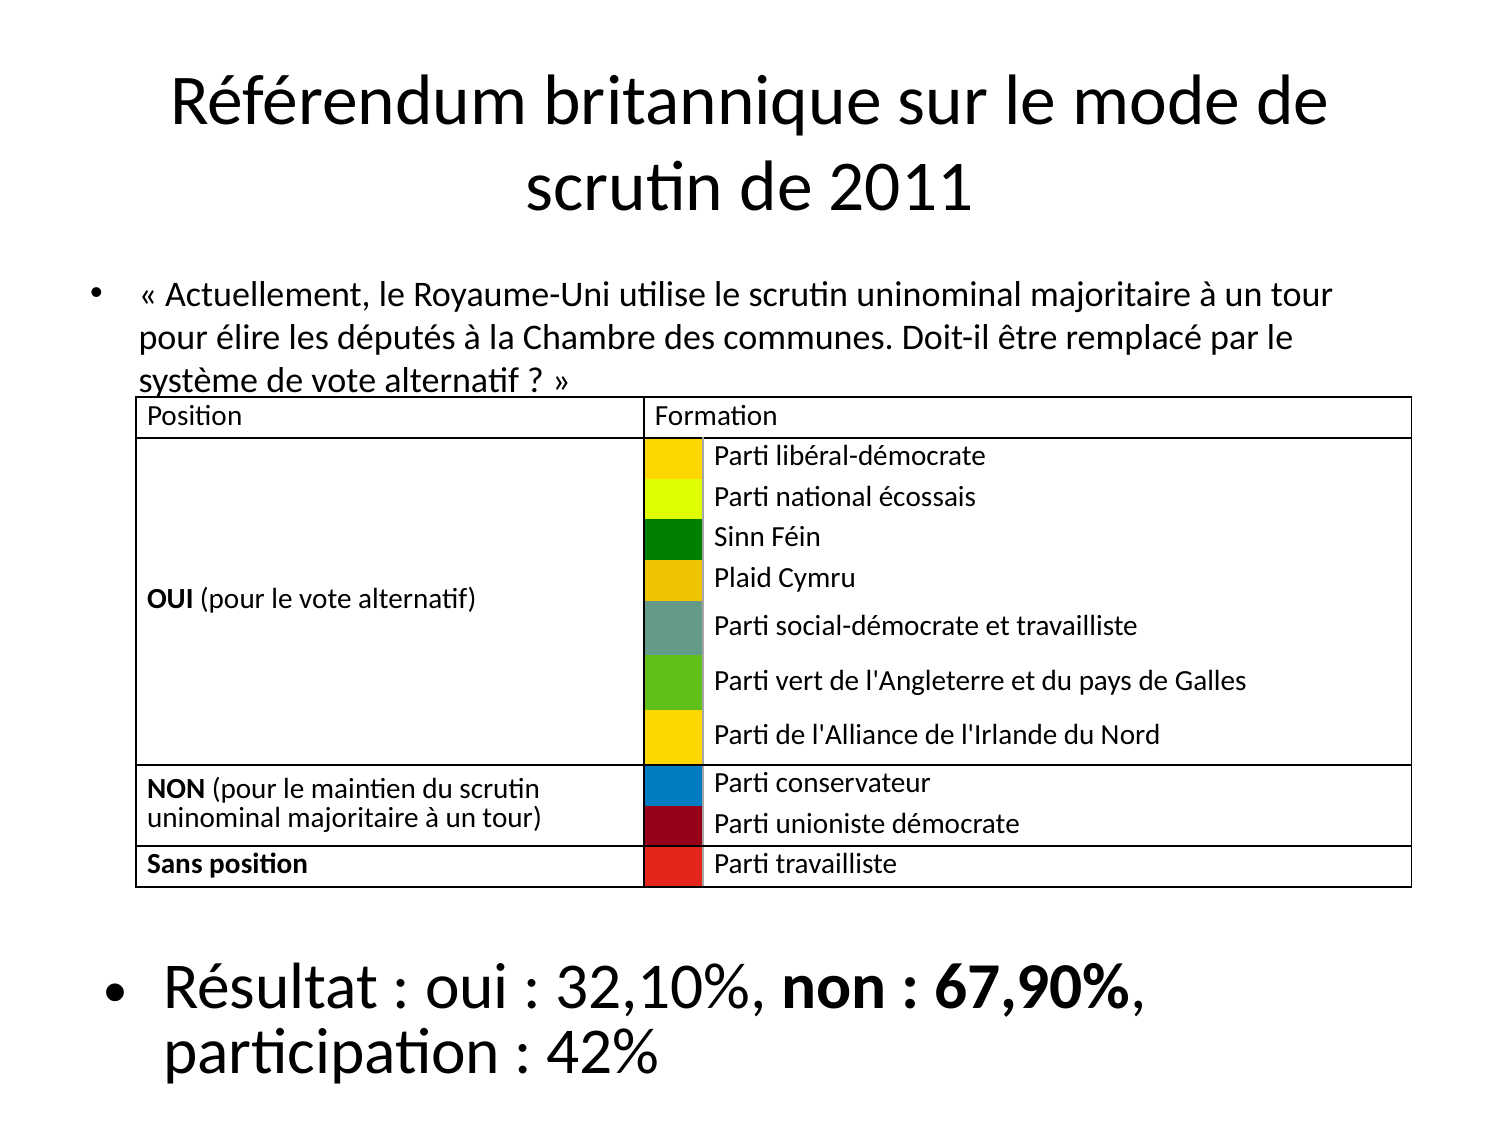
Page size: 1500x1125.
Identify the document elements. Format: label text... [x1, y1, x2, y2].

table_cell [645, 655, 702, 710]
table_cell Plaid Cymru [704, 560, 1411, 601]
table_cell Parti unioniste démocrate [704, 806, 1411, 845]
table_cell [645, 710, 702, 764]
list « Actuellement, le Royaume-Uni utilise le scrutin uninominal majoritaire à un tour pour élire les députés à la Chambre des communes. Doit-il être remplacé par le système de vote alternatif ? » [75, 262, 1425, 409]
table_cell Parti social-démocrate et travailliste [704, 601, 1411, 655]
table_cell Parti conservateur [704, 766, 1411, 806]
table_cell Parti de l'Alliance de l'Irlande du Nord [704, 710, 1411, 764]
table_cell [645, 519, 702, 560]
table_cell Parti national écossais [704, 479, 1411, 519]
table_cell Parti vert de l'Angleterre et du pays de Galles [704, 655, 1411, 710]
table_cell [645, 439, 702, 479]
table_header Position [137, 398, 643, 437]
table_cell Sans position [137, 847, 643, 886]
table_cell [645, 766, 702, 806]
table_cell Parti libéral-démocrate [704, 439, 1411, 479]
title Référendum britannique sur le mode de scrutin de 2011 [75, 45, 1425, 233]
table_cell OUI (pour le vote alternatif) [137, 439, 643, 764]
table_cell [645, 806, 702, 845]
table_cell [645, 601, 702, 655]
table_cell [645, 847, 702, 886]
text_box Résultat : oui : 32,10%, non : 67,90%, participation : 42% [88, 952, 1439, 1099]
table_cell Sinn Féin [704, 519, 1411, 560]
table_header Formation [645, 398, 1411, 437]
table_cell [645, 560, 702, 601]
table_cell [645, 479, 702, 519]
table_cell Parti travailliste [704, 847, 1411, 886]
table_cell NON (pour le maintien du scrutin uninominal majoritaire à un tour) [137, 766, 643, 845]
